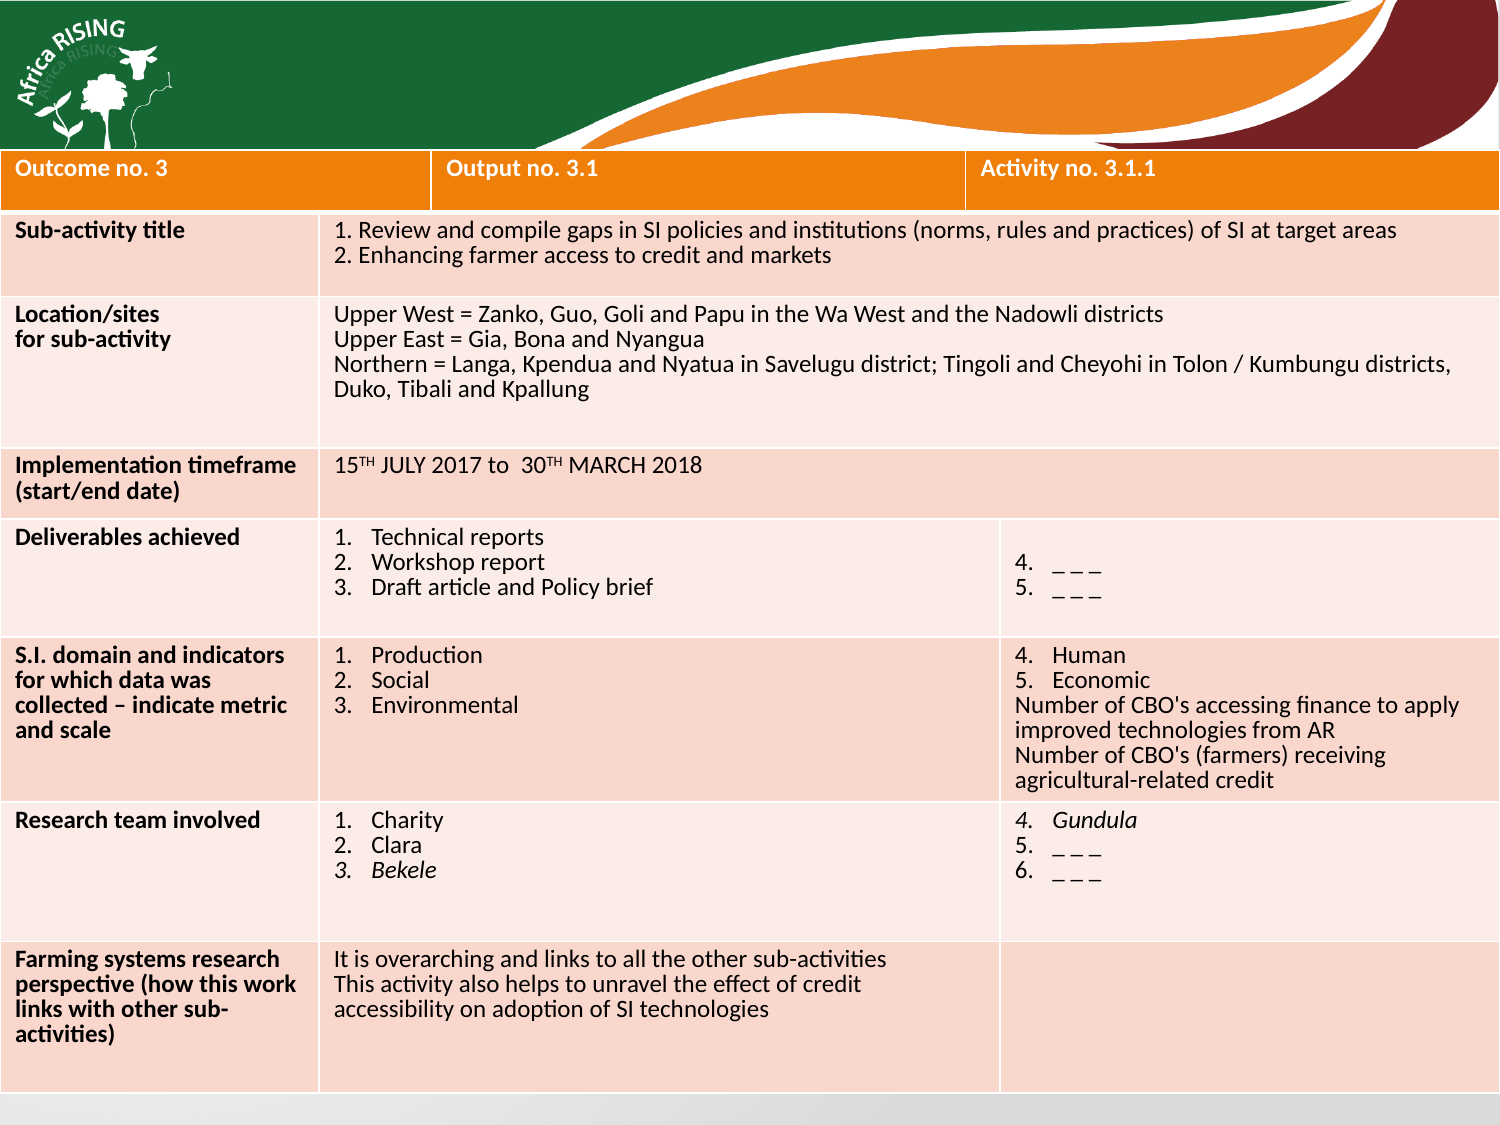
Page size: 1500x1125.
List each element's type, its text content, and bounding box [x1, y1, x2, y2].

table_cell Sub-activity title [1, 215, 318, 296]
table_cell Research team involved [1, 803, 318, 941]
table_cell It is overarching and links to all the other sub-activities This activity also helps to unravel the effect of credit accessibility on adoption of SI technologies [320, 942, 999, 1092]
table_cell Production Social Environmental [320, 638, 999, 801]
table_cell Technical reports Workshop report Draft article and Policy brief [320, 520, 999, 636]
table_cell Location/sites for sub-activity [1, 297, 318, 447]
table_header Output no. 3.1 [432, 151, 965, 210]
table_cell Human Economic Number of CBO's accessing finance to apply improved technologies from AR Number of CBO's (farmers) receiving agricultural-related credit [1001, 638, 1499, 801]
table_cell 1. Review and compile gaps in SI policies and institutions (norms, rules and practices) of SI at target areas 2. Enhancing farmer access to credit and markets [320, 215, 1499, 296]
table_header Outcome no. 3 [1, 151, 430, 210]
table_cell _ _ _ _ _ _ [1001, 520, 1499, 636]
table_cell Farming systems research perspective (how this work links with other sub-activities) [1, 942, 318, 1092]
table_cell Charity Clara Bekele [320, 803, 999, 941]
table_header Activity no. 3.1.1 [966, 151, 1499, 210]
picture [0, 0, 1499, 149]
table_cell 15TH JULY 2017 to 30TH MARCH 2018 [320, 449, 1499, 518]
table_cell S.I. domain and indicators for which data was collected – indicate metric and scale [1, 638, 318, 801]
table_cell [1001, 942, 1499, 1092]
table_cell Implementation timeframe (start/end date) [1, 449, 318, 518]
table_cell Gundula _ _ _ _ _ _ [1001, 803, 1499, 941]
table_cell Upper West = Zanko, Guo, Goli and Papu in the Wa West and the Nadowli districts Upper East = Gia, Bona and Nyangua Northern = Langa, Kpendua and Nyatua in Savelugu district; Tingoli and Cheyohi in Tolon / Kumbungu districts, Duko, Tibali and Kpallung [320, 297, 1499, 447]
table_cell Deliverables achieved [1, 520, 318, 636]
